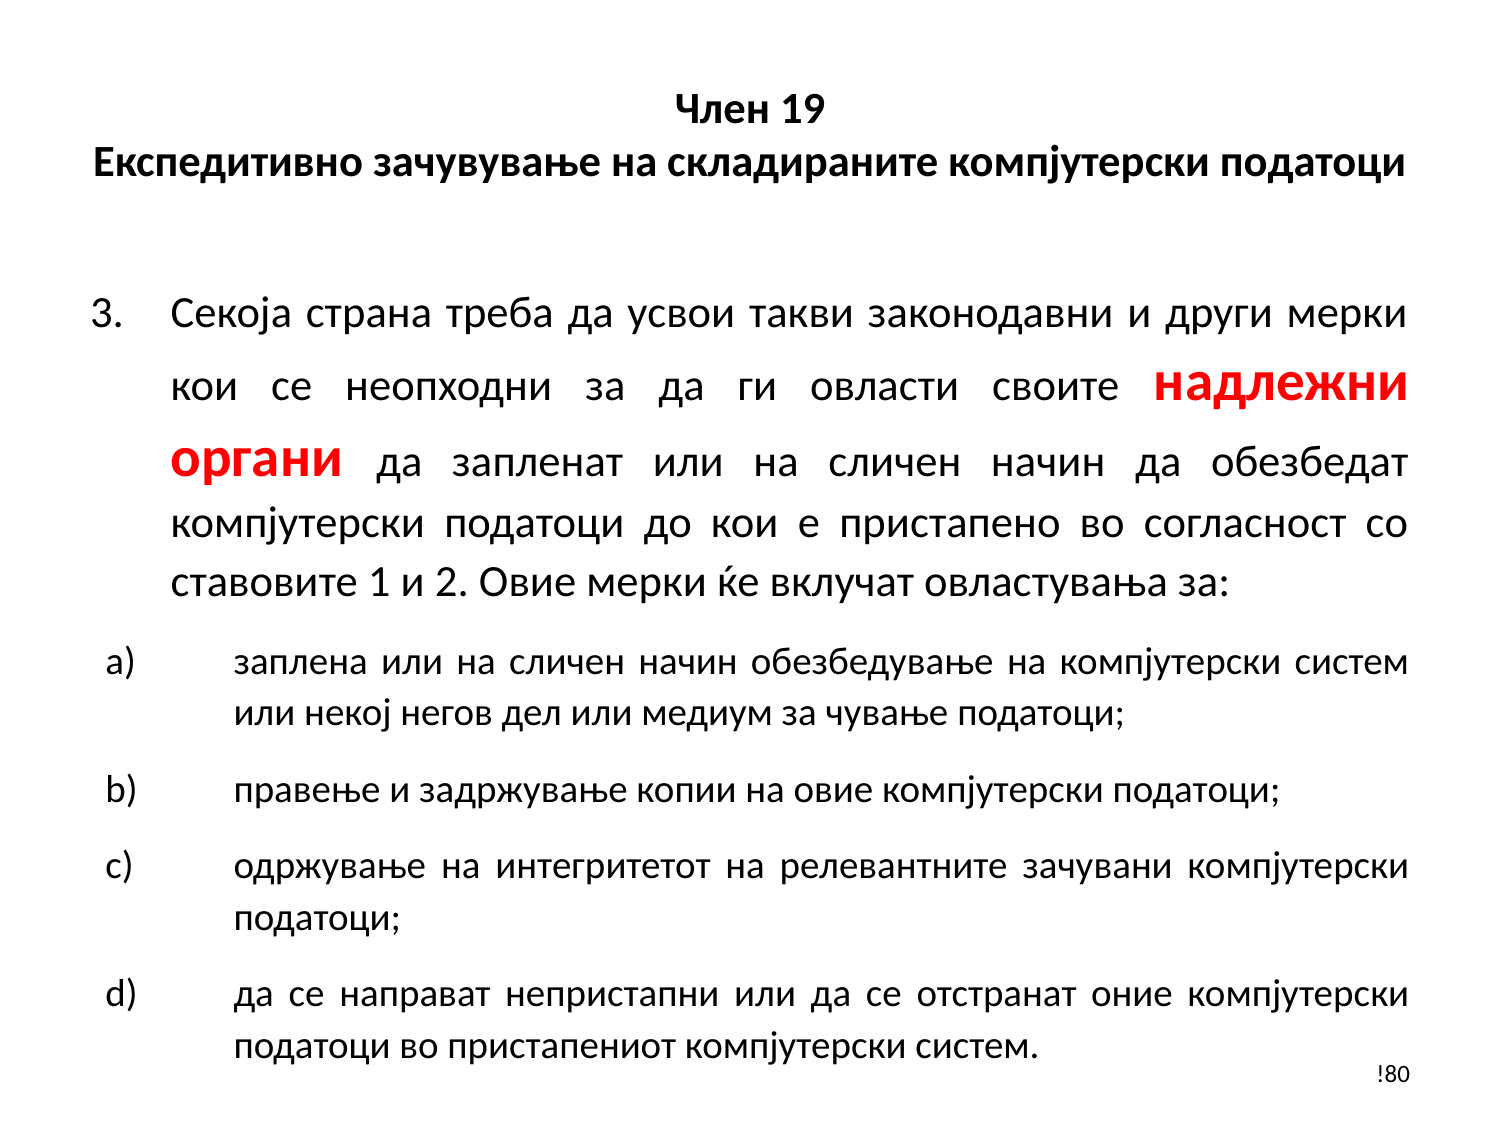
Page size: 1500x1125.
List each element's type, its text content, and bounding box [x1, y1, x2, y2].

slide_number !80 [1074, 1042, 1425, 1103]
title Член 19 Експедитивно зачувување на складираните компјутерски податоци [74, 44, 1426, 220]
list Секоја страна треба да усвои такви законодавни и други мерки кои се неопходни за да ги овласти своите надлежни органи да запленат или на сличен начин да обезбедат компјутерски податоци до кои е пристапено во согласност со ставовите 1 и 2. Овие мерки ќе вклучат овластувања за: заплена или на сличен начин обезбедување на компјутерски систем или некој негов дел или медиум за чување податоци; правење и задржување копии на овие компјутерски податоци; одржување на интегритетот на релевантните зачувани компјутерски податоци; да се направат непристапни или да се отстранат оние компјутерски податоци во пристапениот компјутерски систем. [74, 269, 1426, 1088]
